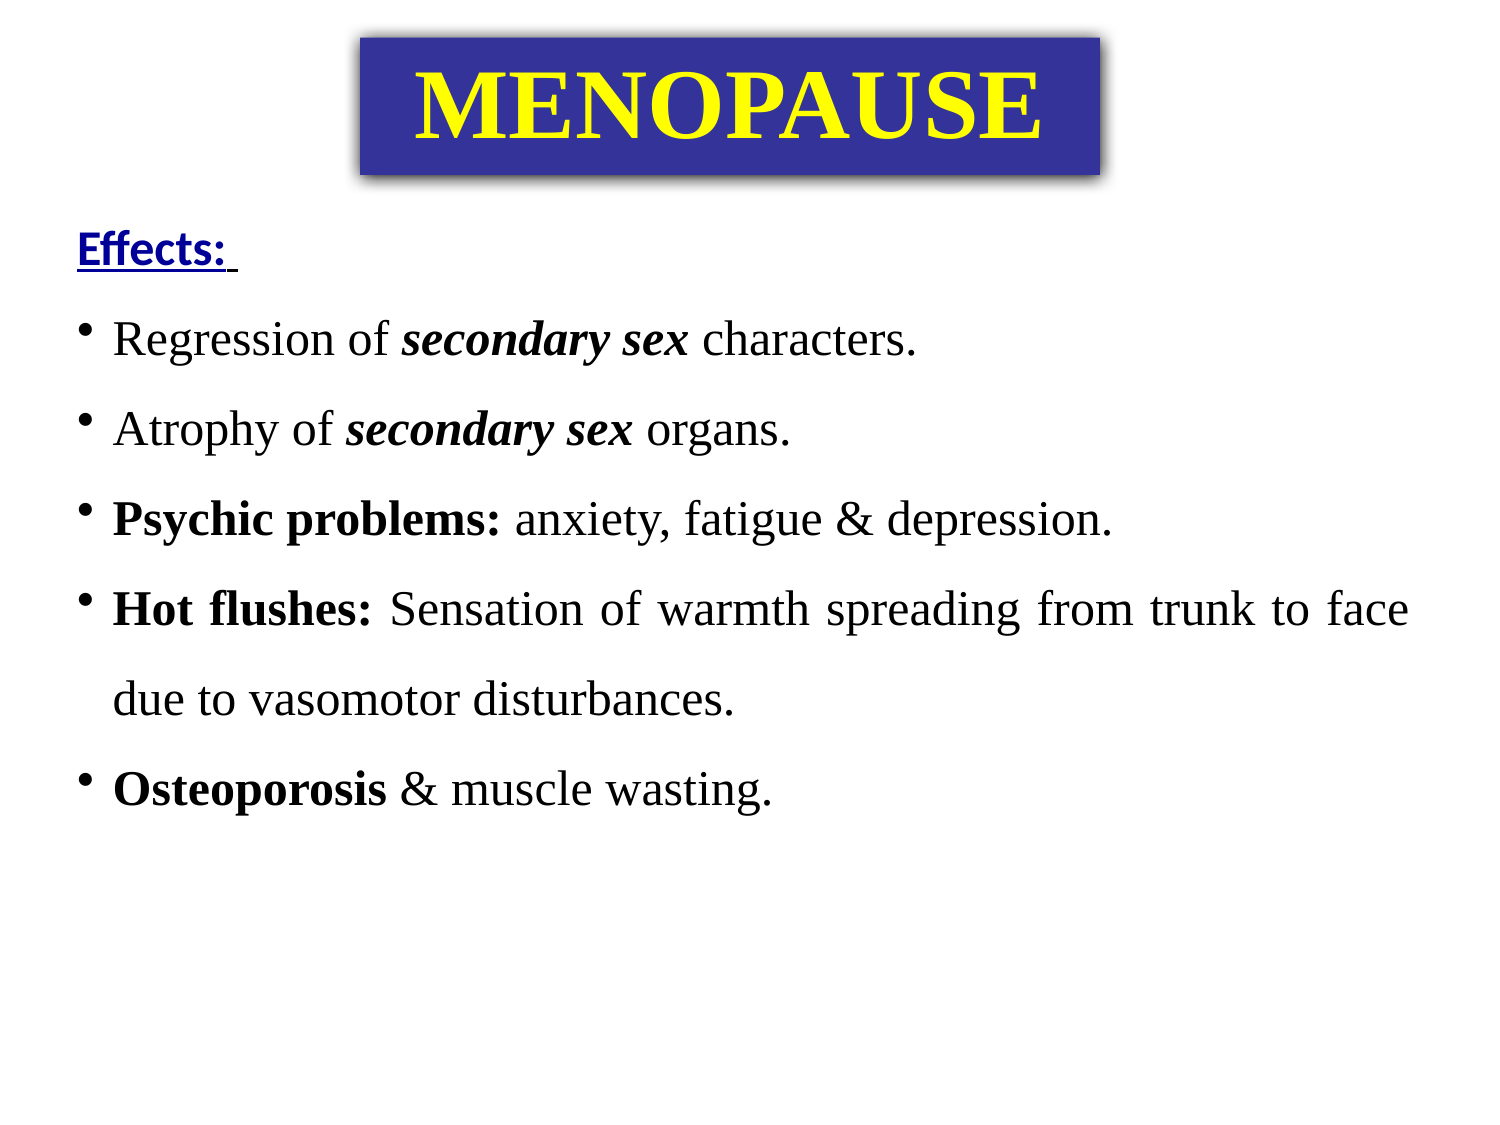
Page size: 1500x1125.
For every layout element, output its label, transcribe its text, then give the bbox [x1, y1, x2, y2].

text_box Effects: Regression of secondary sex characters. Atrophy of secondary sex organs. Psychic problems: anxiety, fatigue & depression. Hot flushes: Sensation of warmth spreading from trunk to face due to vasomotor disturbances. Osteoporosis & muscle wasting. [62, 178, 1425, 823]
title MENOPAUSE [360, 37, 1100, 175]
